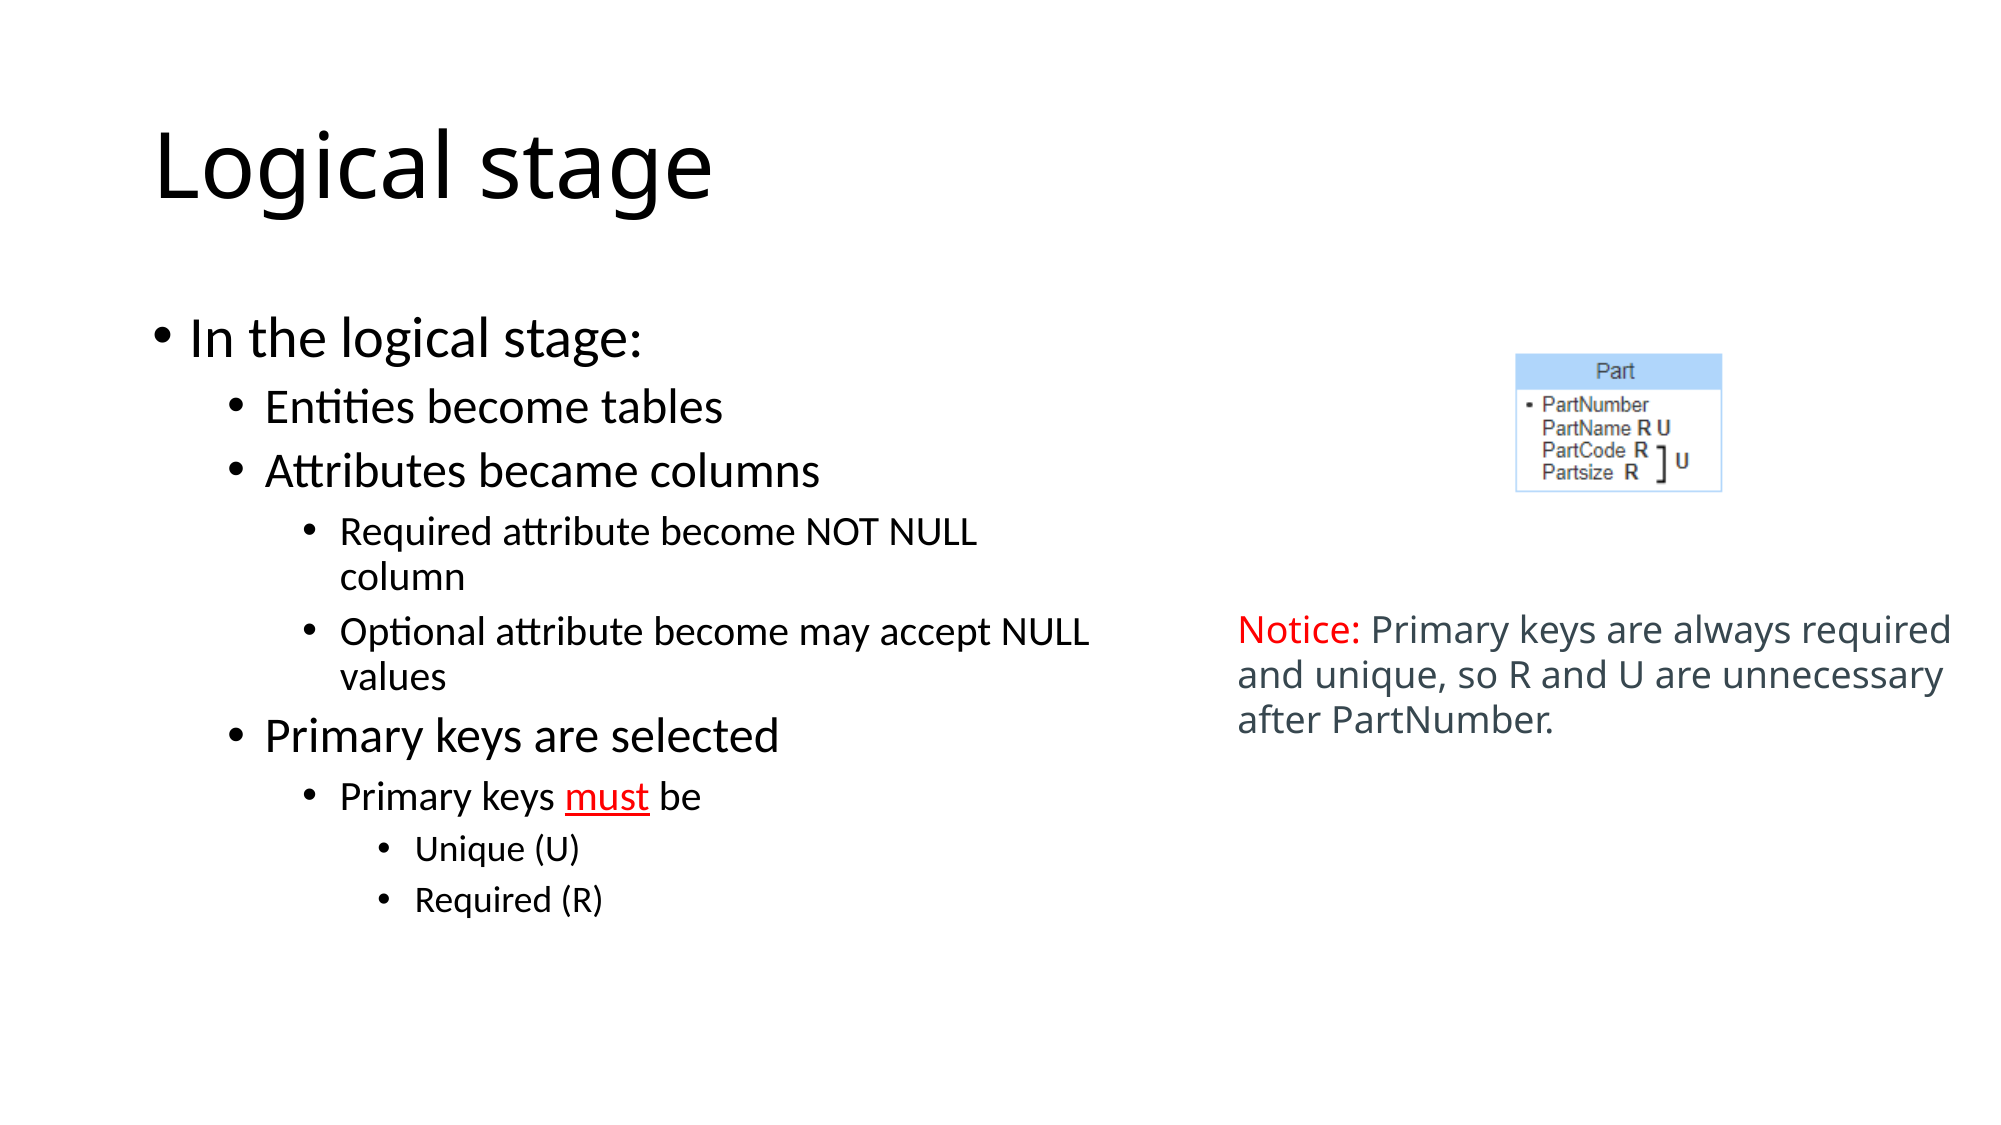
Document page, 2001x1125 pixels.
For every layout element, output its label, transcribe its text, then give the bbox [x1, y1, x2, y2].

text_box Notice: Primary keys are always required and unique, so R and U are unnecessary after PartNumber. [1222, 598, 2000, 749]
list In the logical stage: Entities become tables Attributes became columns Required attribute become NOT NULL column Optional attribute become may accept NULL values Primary keys are selected Primary keys must be Unique (U) Required (R) [137, 299, 1125, 1014]
picture [1500, 346, 1757, 516]
title Logical stage [137, 59, 1863, 278]
